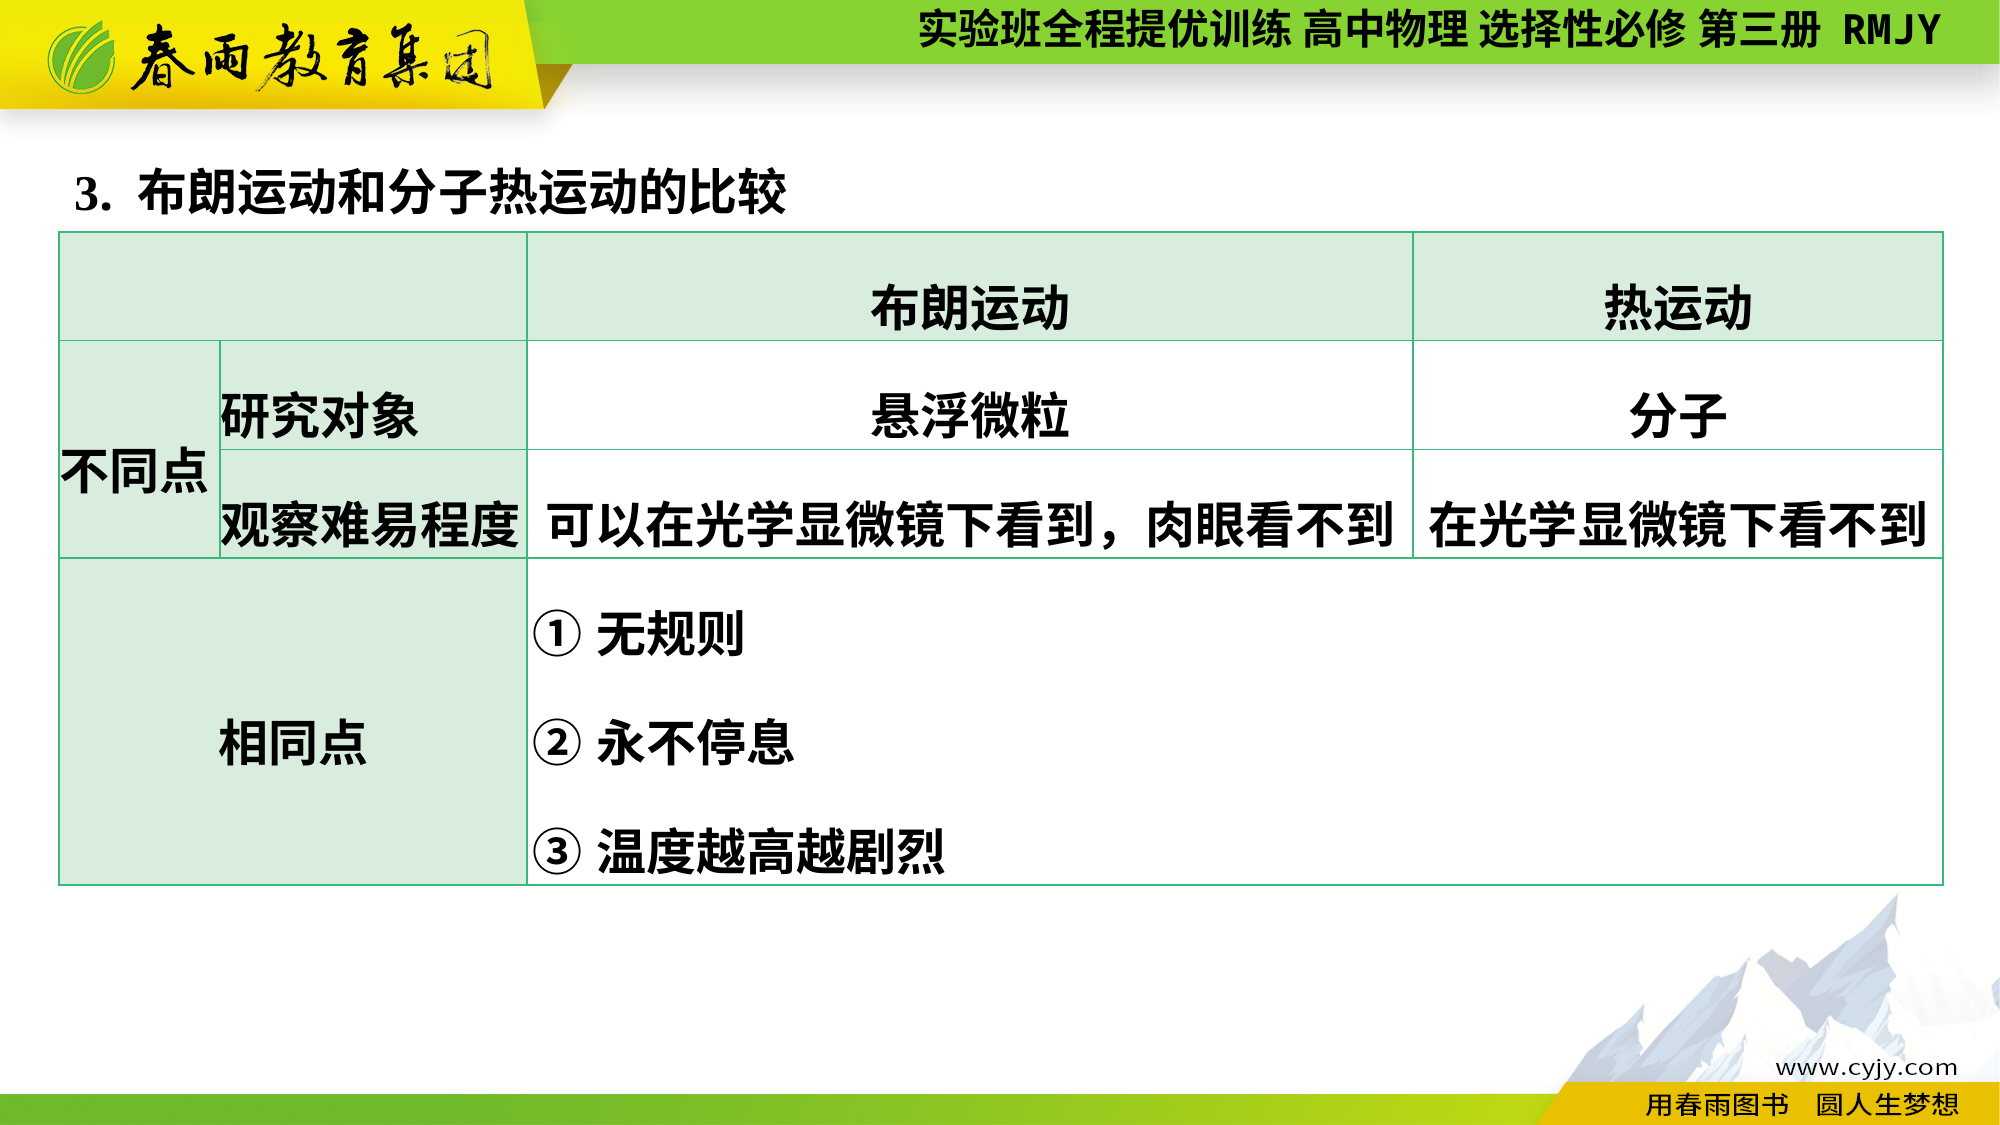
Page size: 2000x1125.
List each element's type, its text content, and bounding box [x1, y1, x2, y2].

table_header [60, 233, 526, 340]
table_header 热运动 [1414, 233, 1942, 340]
table_cell 分子 [1414, 341, 1942, 449]
table_cell 悬浮微粒 [528, 341, 1412, 449]
table_cell 在光学显微镜下看不到 [1414, 450, 1942, 557]
table_cell 相同点 [60, 559, 526, 884]
picture [0, 0, 2000, 1125]
table_cell ①无规则 ②永不停息 ③温度越高越剧烈 [528, 559, 1942, 884]
list 3. 布朗运动和分子热运动的比较 [59, 122, 1944, 217]
table_cell 观察难易程度 [221, 450, 526, 557]
table_header 布朗运动 [528, 233, 1412, 340]
table_cell 不同点 [60, 341, 219, 557]
table_cell 研究对象 [221, 341, 526, 449]
table_cell 可以在光学显微镜下看到，肉眼看不到 [528, 450, 1412, 557]
